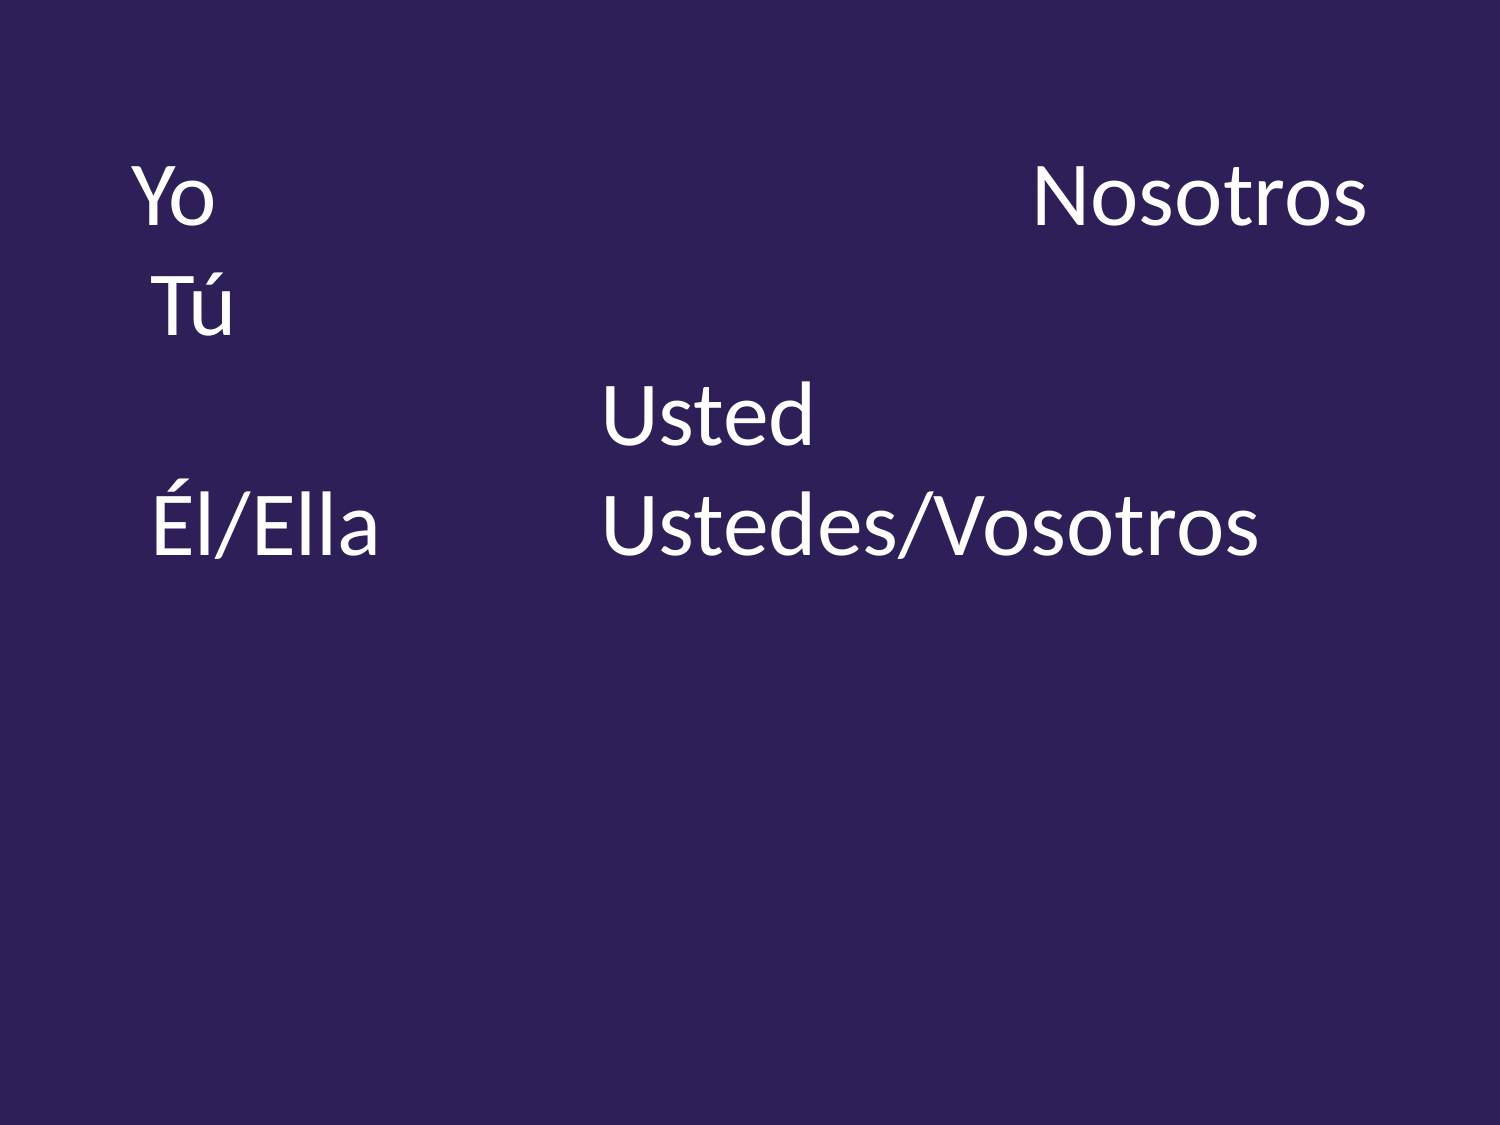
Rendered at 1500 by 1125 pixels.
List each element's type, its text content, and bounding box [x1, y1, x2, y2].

title Yo Nosotros Tú Usted Él/Ella Ustedes/Vosotros [75, 45, 1425, 883]
